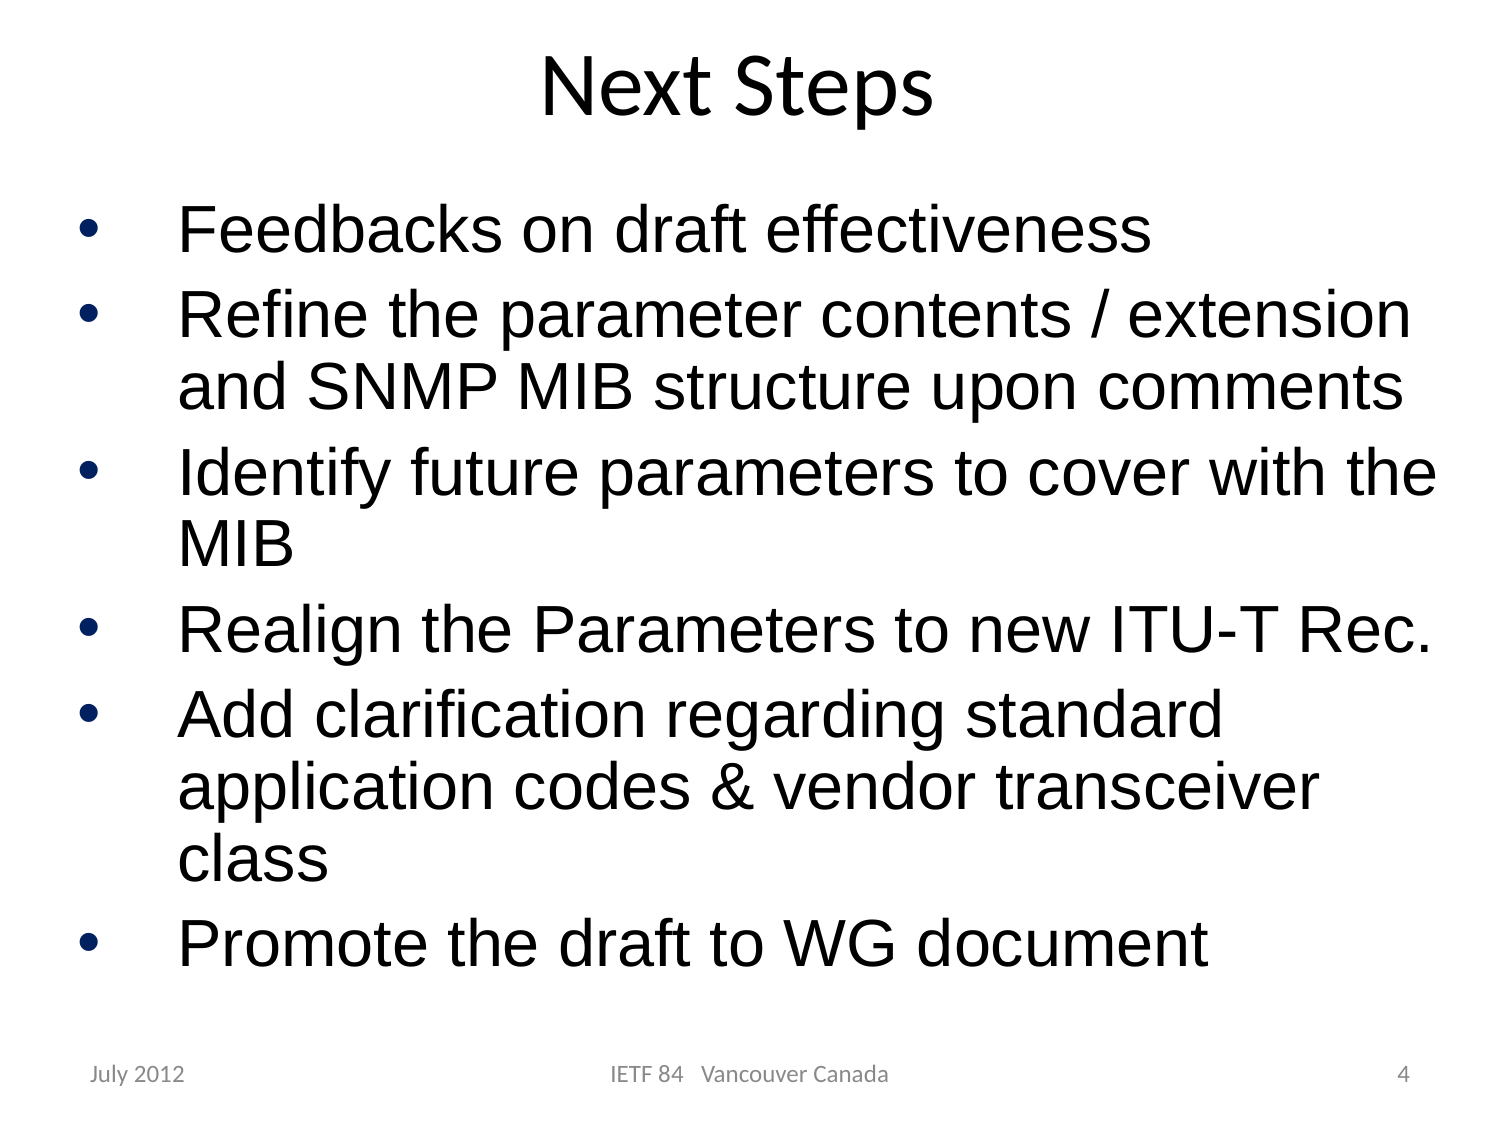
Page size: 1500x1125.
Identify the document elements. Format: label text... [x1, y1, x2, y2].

slide_number 4 [1074, 1042, 1425, 1103]
title Next Steps [62, 19, 1413, 138]
footer IETF 84 Vancouver Canada [512, 1042, 988, 1103]
list Feedbacks on draft effectiveness Refine the parameter contents / extension and SNMP MIB structure upon comments Identify future parameters to cover with the MIB Realign the Parameters to new ITU-T Rec. Add clarification regarding standard application codes & vendor transceiver class Promote the draft to WG document [62, 187, 1463, 1001]
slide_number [75, 1042, 425, 1103]
